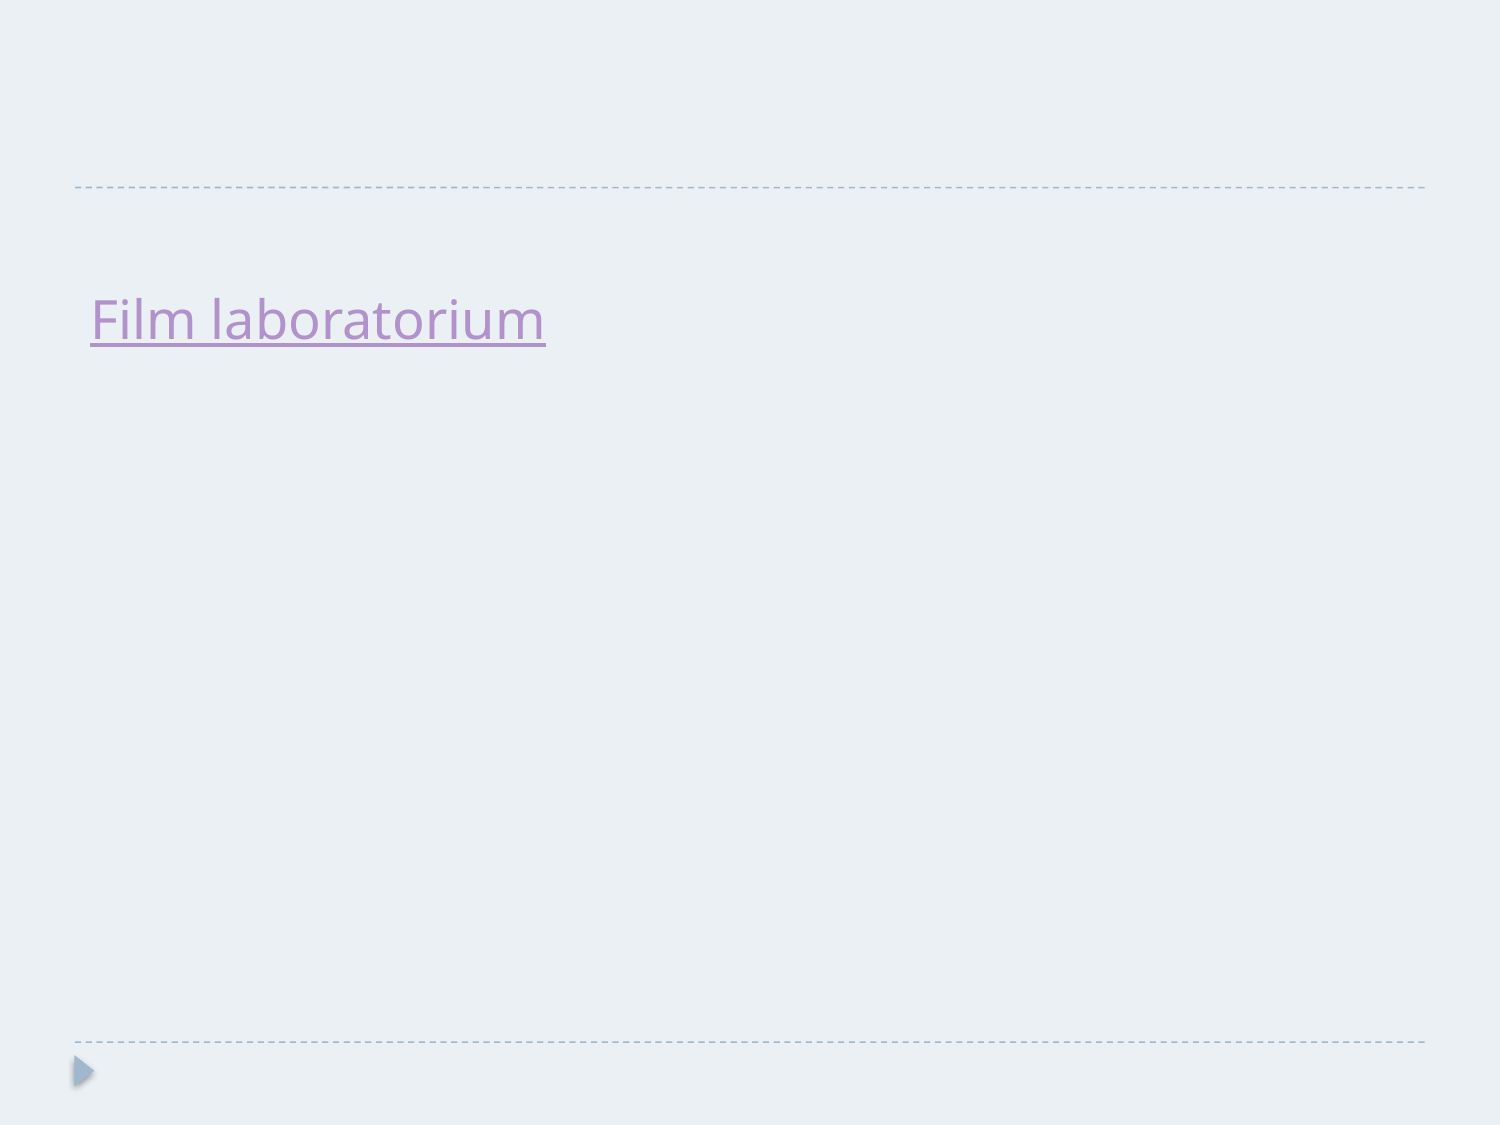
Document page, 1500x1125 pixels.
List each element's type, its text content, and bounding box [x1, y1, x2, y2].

list Film laboratorium [74, 199, 1426, 1011]
